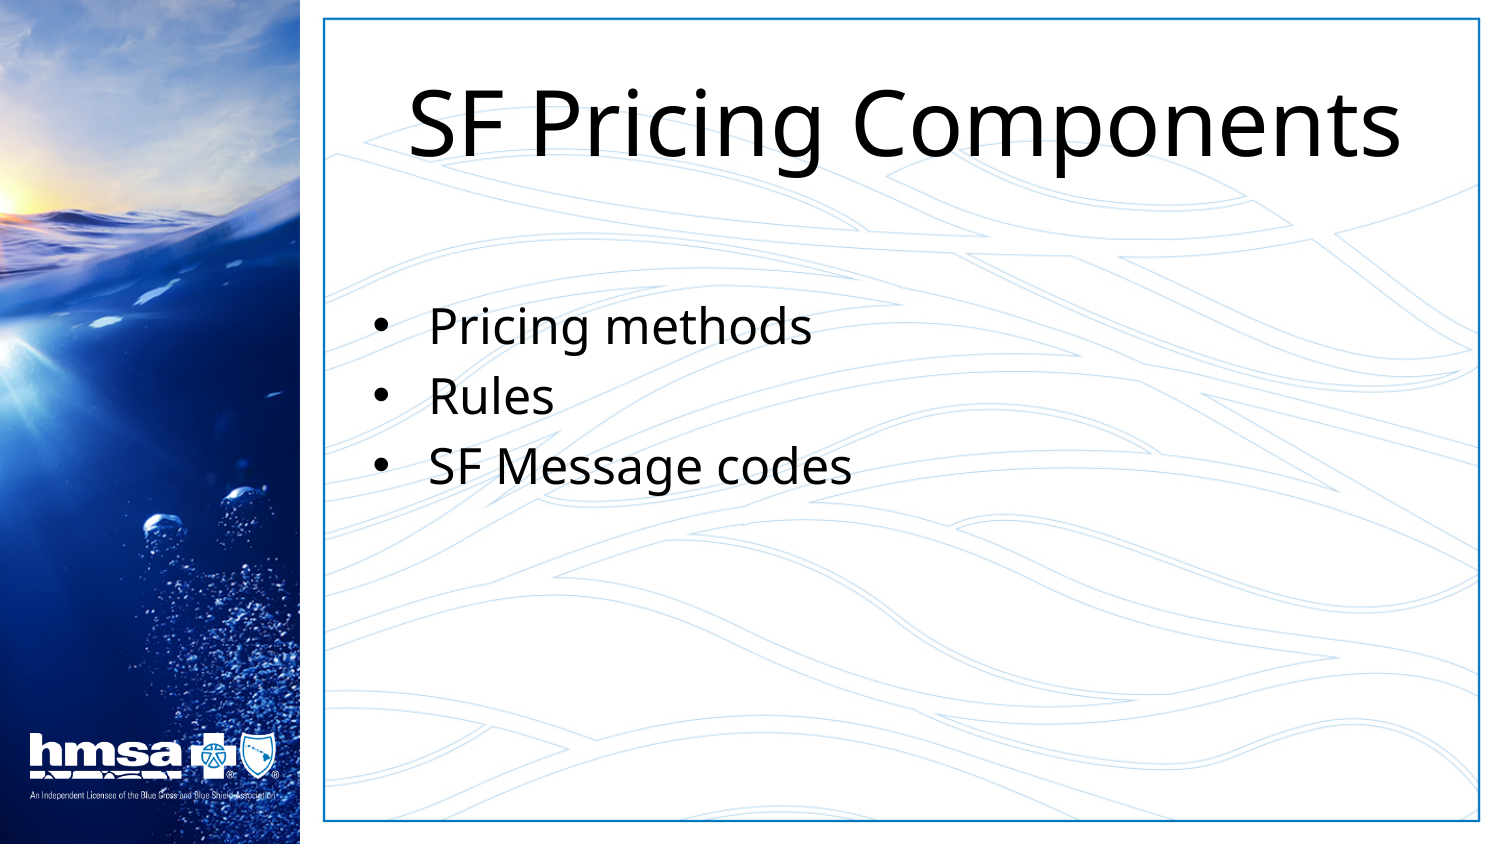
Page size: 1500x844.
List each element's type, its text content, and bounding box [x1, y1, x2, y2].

list Pricing methods Rules SF Message codes [357, 196, 1454, 754]
picture [0, 0, 1500, 844]
title SF Pricing Components [357, 44, 1454, 195]
